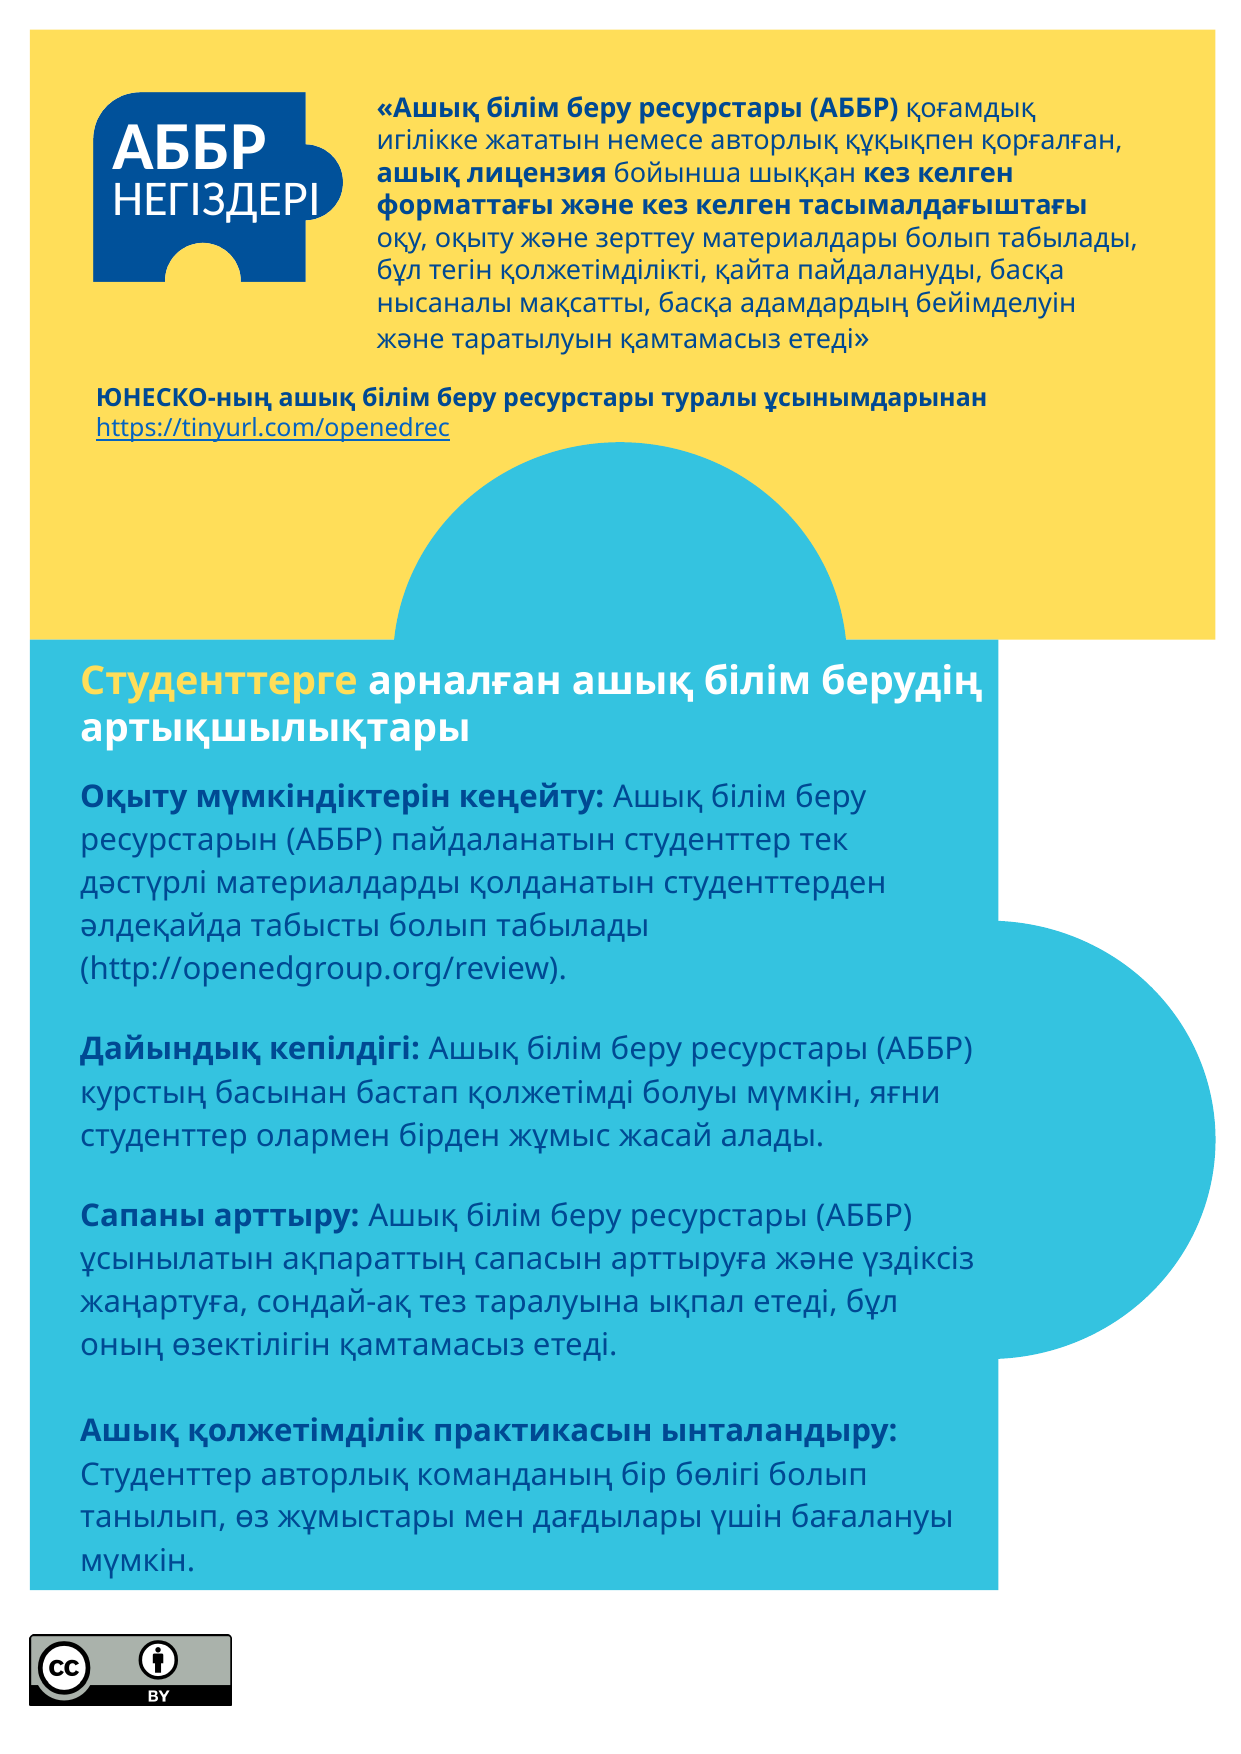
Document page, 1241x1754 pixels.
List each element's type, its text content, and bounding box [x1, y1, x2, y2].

picture [93, 92, 343, 282]
text_box «Ашық білім беру ресурстары (АББР) қоғамдық игілікке жататын немесе авторлық құқықпен қорғалған, ашық лицензия бойынша шыққан кез келген форматтағы және кез келген тасымалдағыштағы оқу, оқыту және зерттеу материалдары болып табылады, бұл тегін қолжетімділікті, қайта пайдалануды, басқа нысаналы мақсатты, басқа адамдардың бейімделуін және таратылуын қамтамасыз етеді» [361, 75, 1156, 366]
text_box ЮНЕСКО-ның ашық білім беру ресурстары туралы ұсынымдарынан https://tinyurl.com/openedrec [80, 366, 1241, 461]
text_box Студенттерге арналған ашық білім берудің артықшылықтары Оқыту мүмкіндіктерін кеңейту: Ашық білім беру ресурстарын (АББР) пайдаланатын студенттер тек дәстүрлі материалдарды қолданатын студенттерден әлдеқайда табысты болып табылады (http://openedgroup.org/review). Дайындық кепілдігі: Ашық білім беру ресурстары (АББР) курстың басынан бастап қолжетімді болуы мүмкін, яғни студенттер олармен бірден жұмыс жасай алады. Сапаны арттыру: Ашық білім беру ресурстары (АББР) ұсынылатын ақпараттың сапасын арттыруға және үздіксіз жаңартуға, сондай-ақ тез таралуына ықпал етеді, бұл оның өзектілігін қамтамасыз етеді. Ашық қолжетімділік практикасын ынталандыру: Студенттер авторлық команданың бір бөлігі болып танылып, өз жұмыстары мен дағдылары үшін бағалануы мүмкін. [65, 639, 999, 1630]
text_box [29, 639, 65, 1591]
text_box [394, 461, 846, 639]
text_box [999, 920, 1216, 1359]
text_box [715, 461, 1216, 640]
picture [29, 1634, 233, 1706]
text_box [29, 29, 1216, 639]
